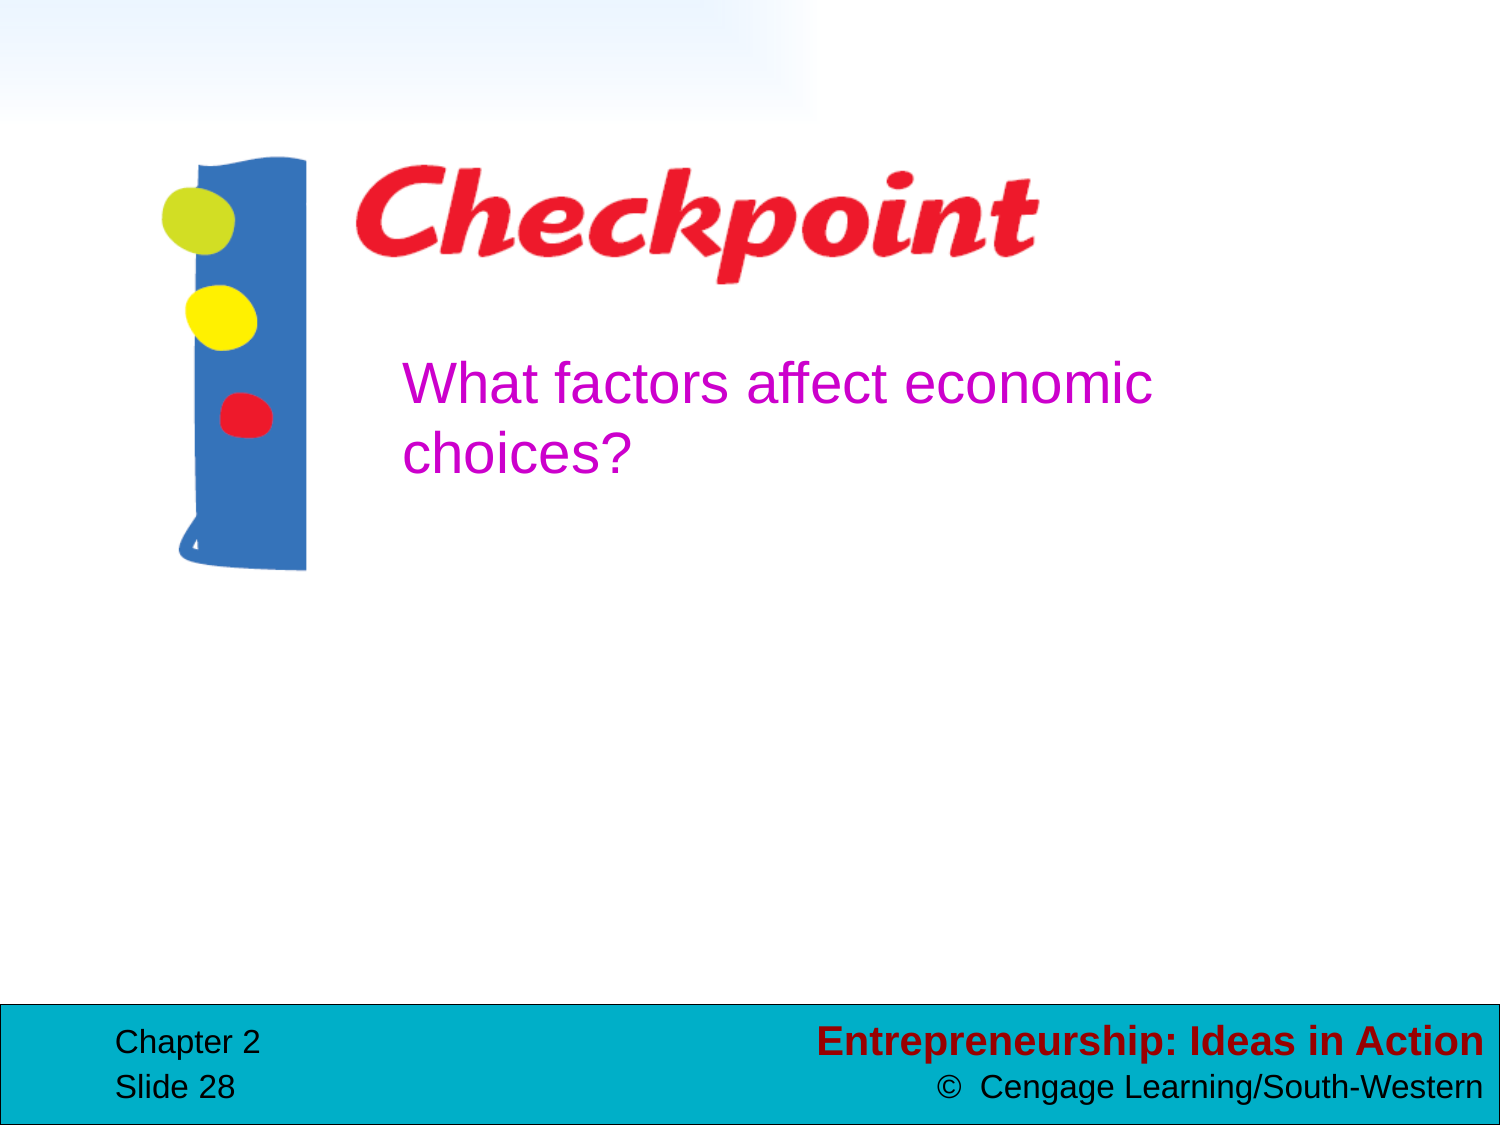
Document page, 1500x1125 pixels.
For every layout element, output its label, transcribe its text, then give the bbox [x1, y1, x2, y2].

footer Chapter 2 [99, 1012, 413, 1037]
slide_number Slide 28 [99, 1037, 413, 1113]
picture [149, 137, 307, 588]
picture [324, 149, 1063, 296]
text_box What factors affect economic choices? [387, 337, 1350, 493]
